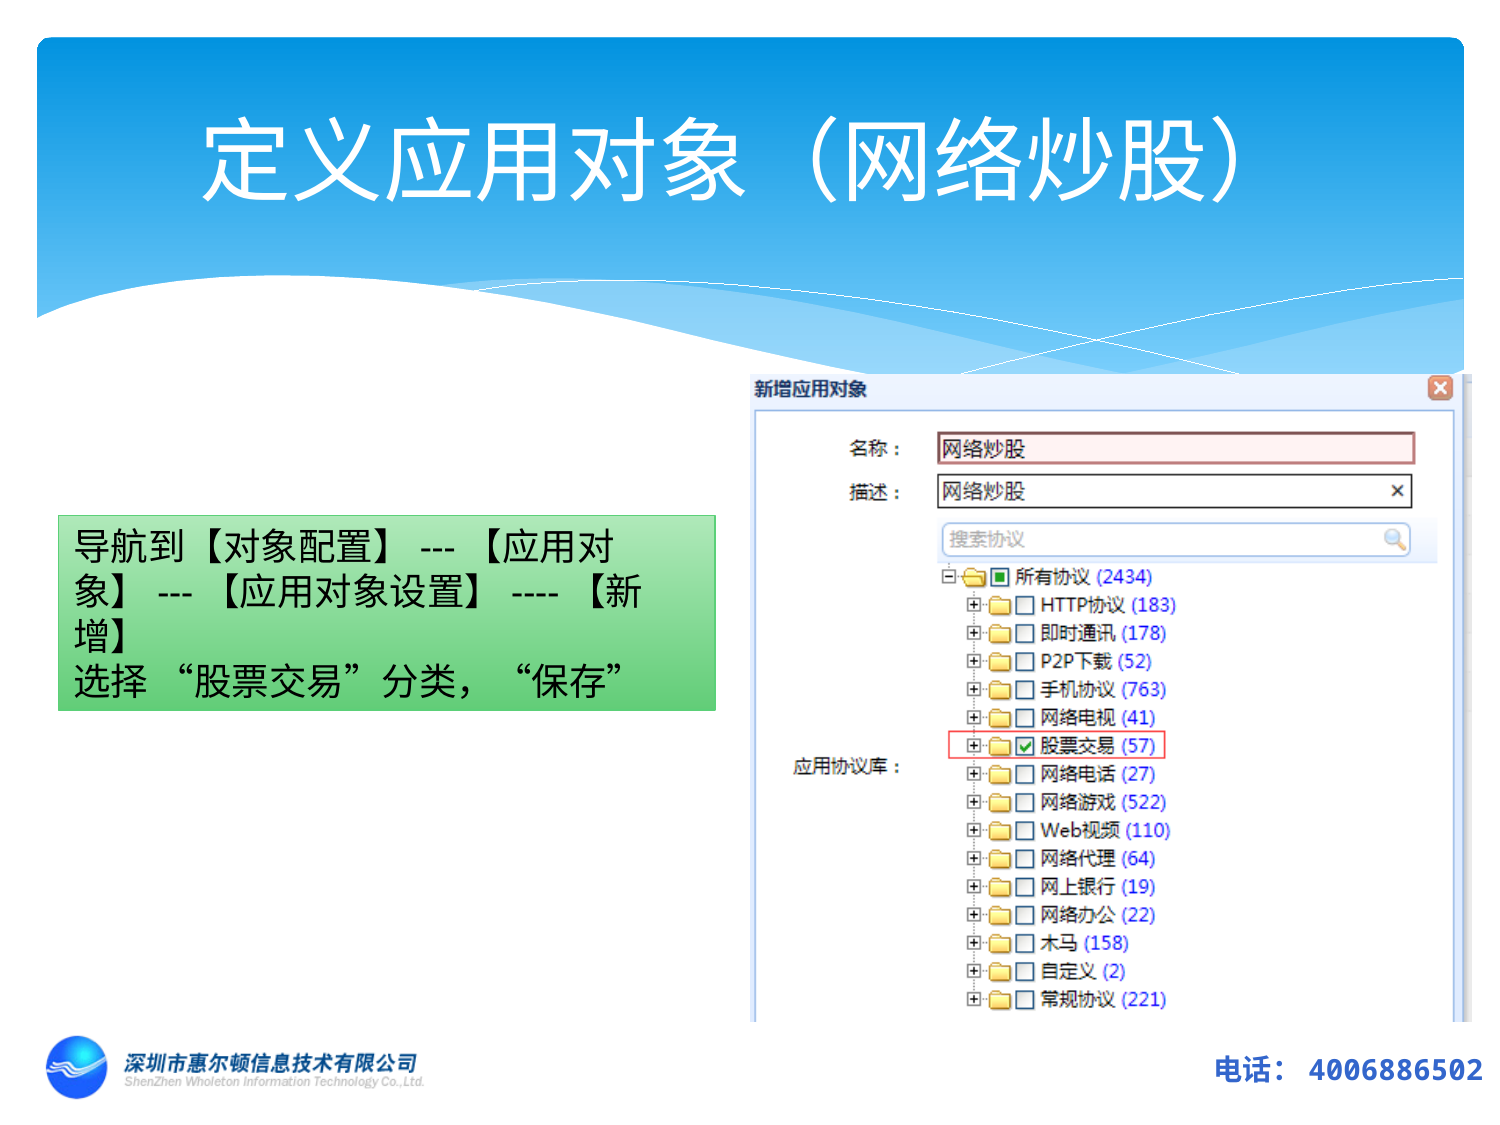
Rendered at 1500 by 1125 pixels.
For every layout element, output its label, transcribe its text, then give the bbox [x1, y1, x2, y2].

picture [749, 374, 1473, 1023]
title 定义应用对象（网络炒股） [74, 55, 1426, 262]
picture [24, 1024, 438, 1110]
text_box 导航到【对象配置】---【应用对象】---【应用对象设置】----【新增】 选择 “股票交易”分类，“保存” [58, 515, 716, 711]
